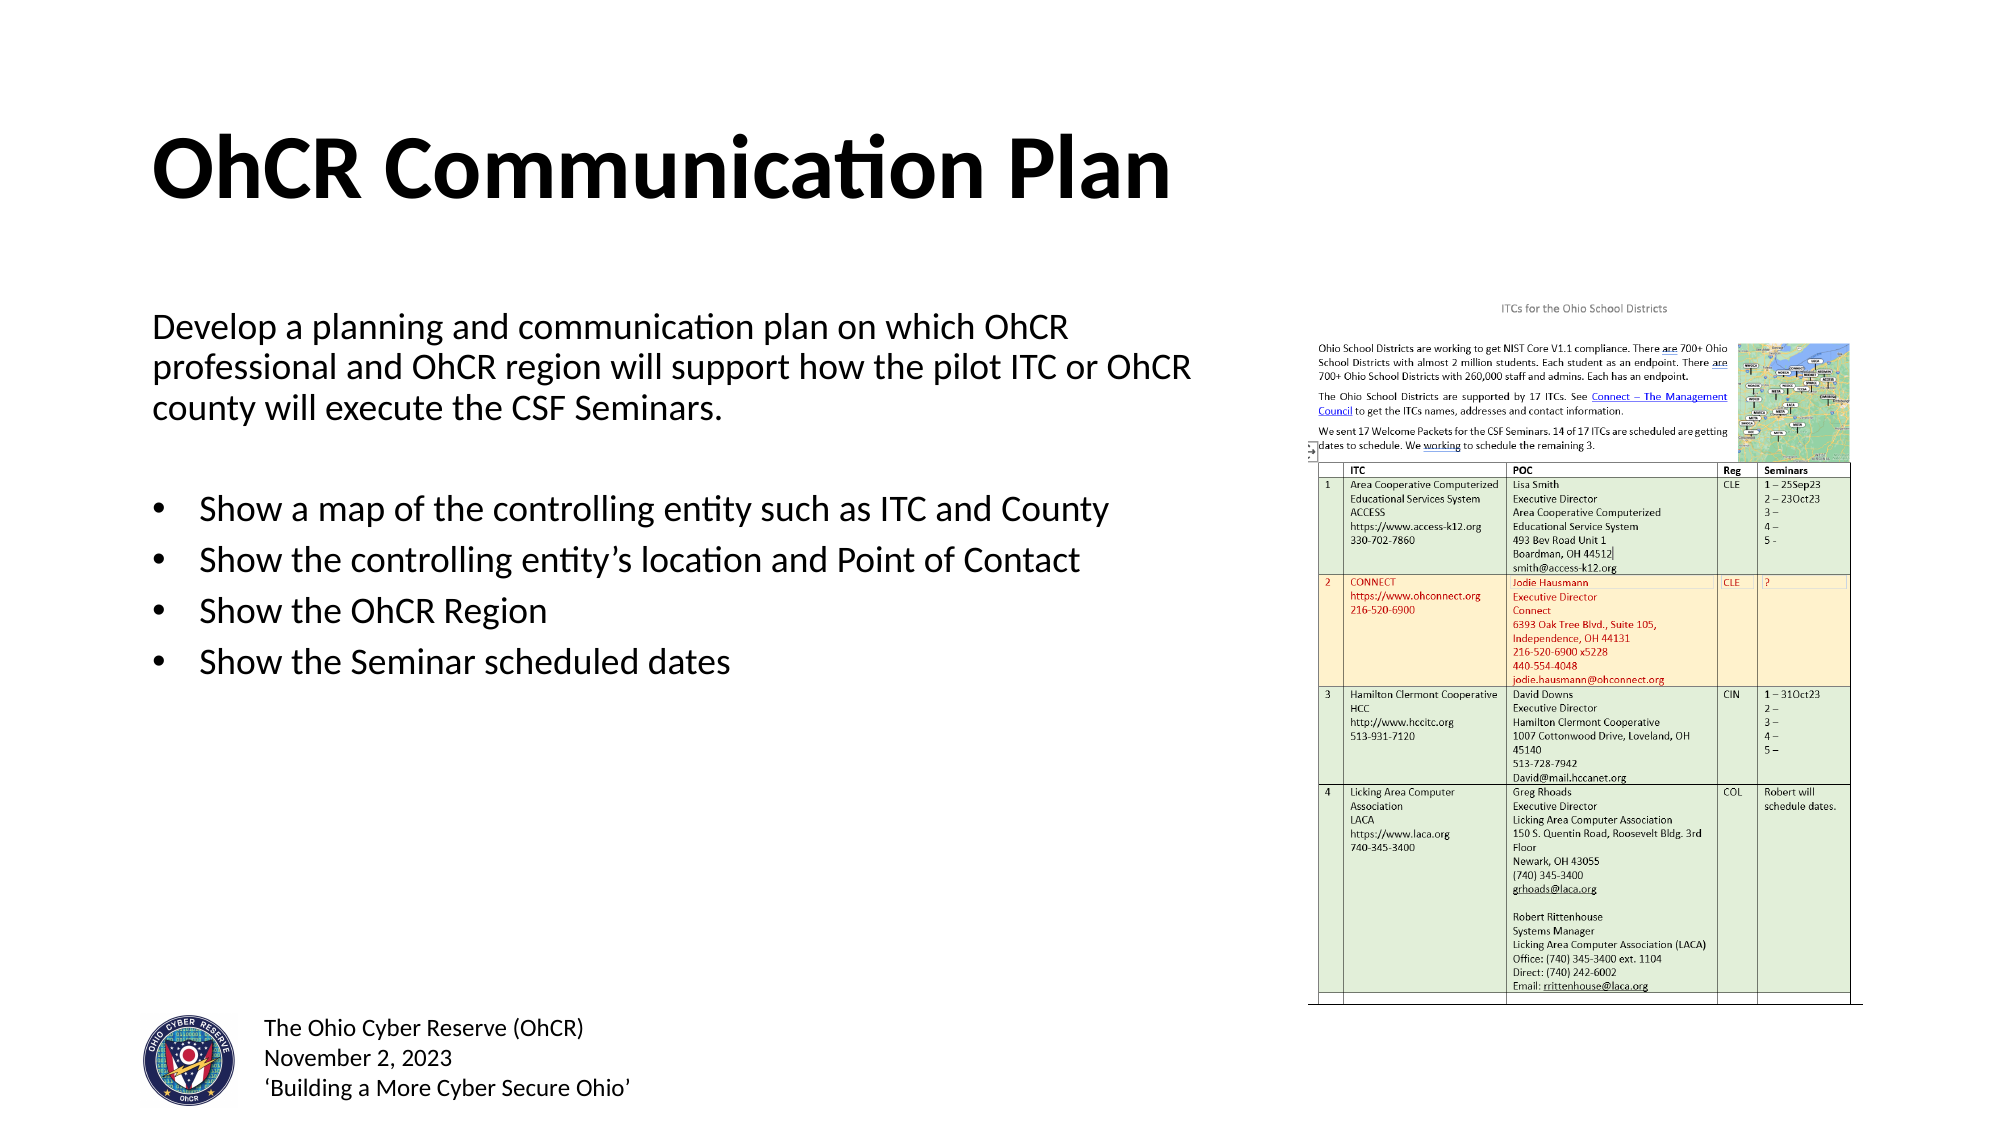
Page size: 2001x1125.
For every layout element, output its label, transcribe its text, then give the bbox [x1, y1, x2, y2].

picture [140, 1013, 238, 1108]
text_box The Ohio Cyber Reserve (OhCR) November 2, 2023 ‘Building a More Cyber Secure Ohio’ [249, 1004, 647, 1109]
title OhCR Communication Plan [137, 59, 1863, 278]
list Develop a planning and communication plan on which OhCR professional and OhCR region will support how the pilot ITC or OhCR county will execute the CSF Seminars. Show a map of the controlling entity such as ITC and County Show the controlling entity’s location and Point of Contact Show the OhCR Region Show the Seminar scheduled dates [137, 299, 1263, 926]
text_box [1308, 299, 1863, 1005]
